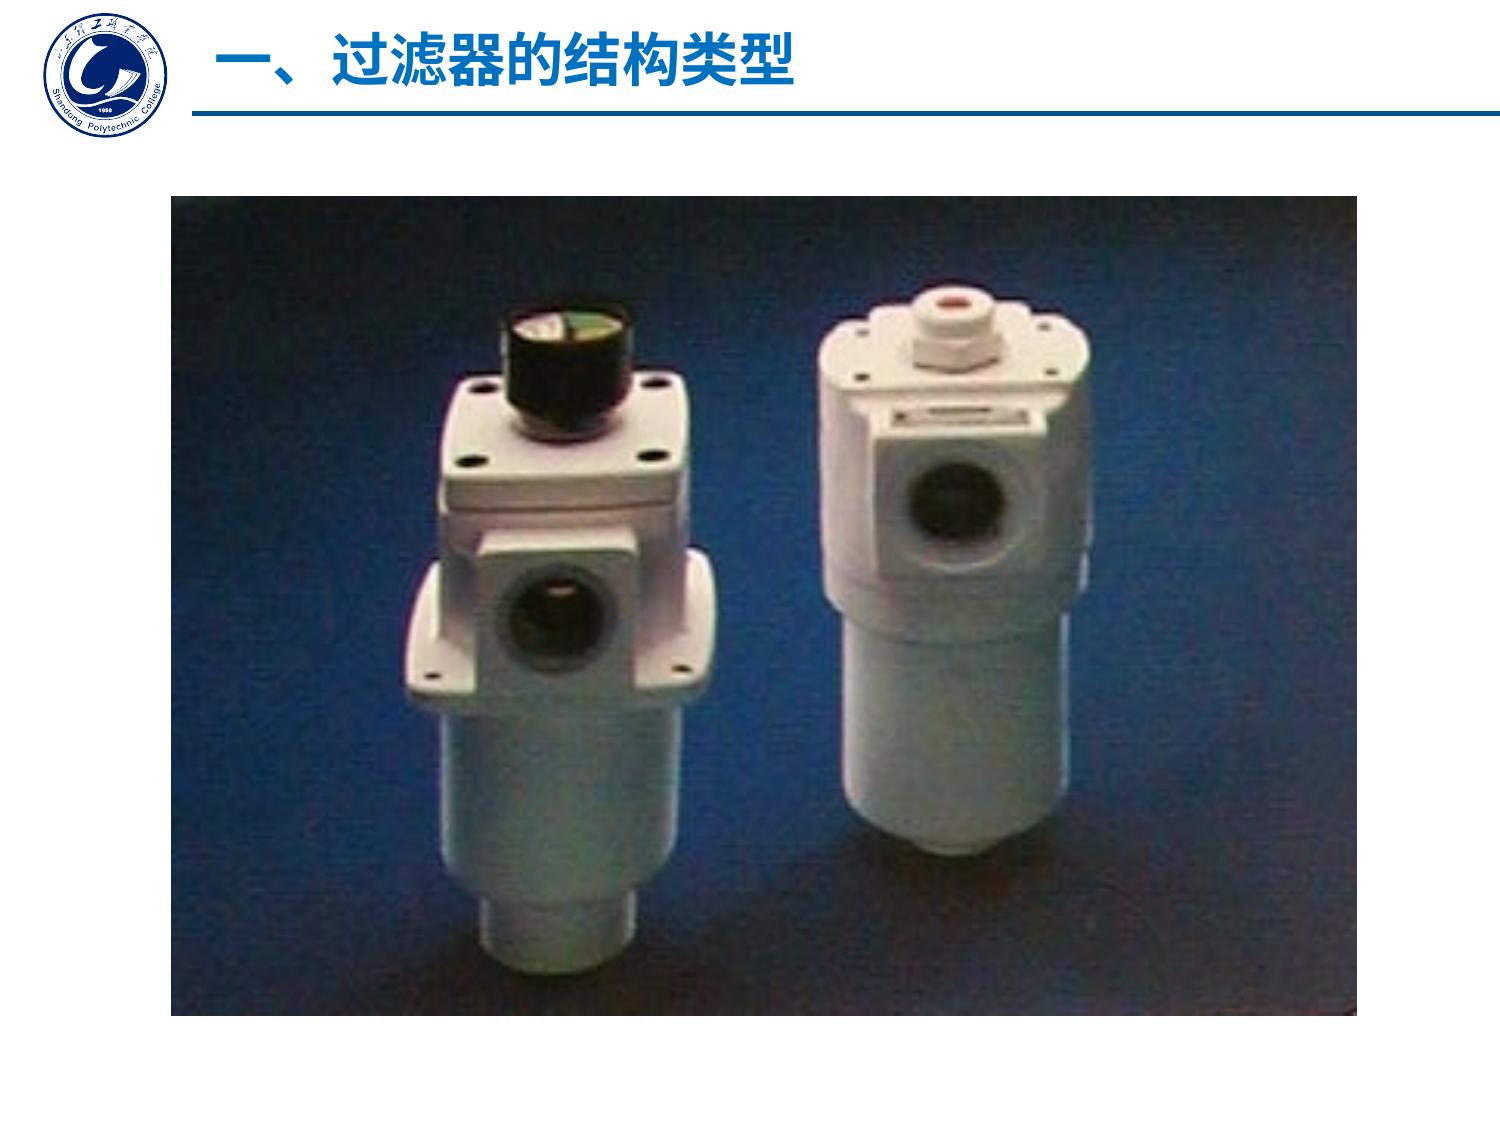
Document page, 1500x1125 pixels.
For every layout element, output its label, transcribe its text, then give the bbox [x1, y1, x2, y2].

text_box 一、过滤器的结构类型 [199, 16, 1477, 102]
picture [170, 195, 1357, 1017]
picture [43, 7, 174, 138]
